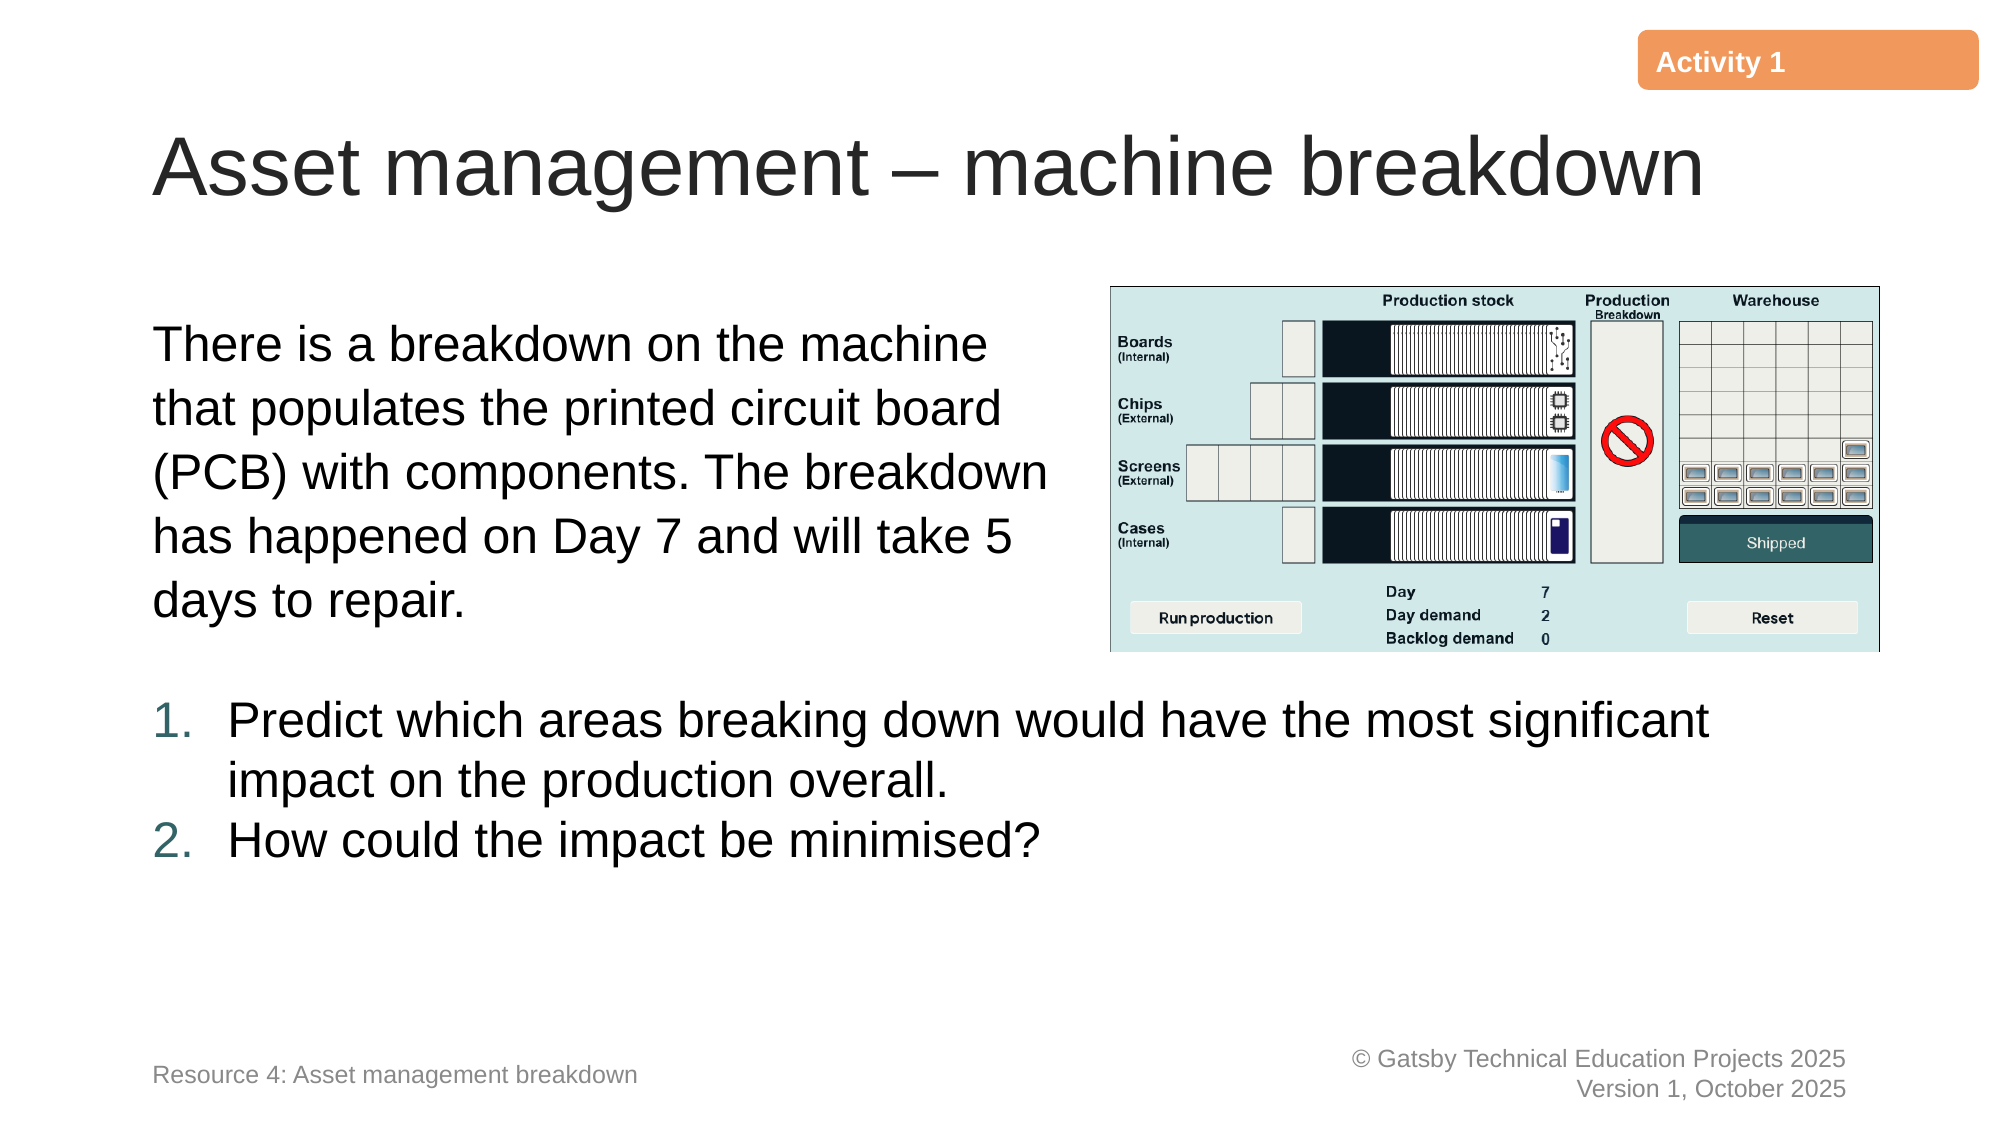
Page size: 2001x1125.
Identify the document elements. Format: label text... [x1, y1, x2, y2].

list There is a breakdown on the machine that populates the printed circuit board (PCB) with components. The breakdown has happened on Day 7 and will take 5 days to repair. Predict which areas breaking down would have the most significant impact on the production overall. How could the impact be minimised? [137, 299, 1877, 1023]
list Resource 4: Asset management breakdown [137, 1042, 829, 1103]
text_box Activity 1 [1637, 29, 1979, 90]
title Asset management – machine breakdown [137, 59, 1863, 278]
picture [1094, 277, 1902, 653]
